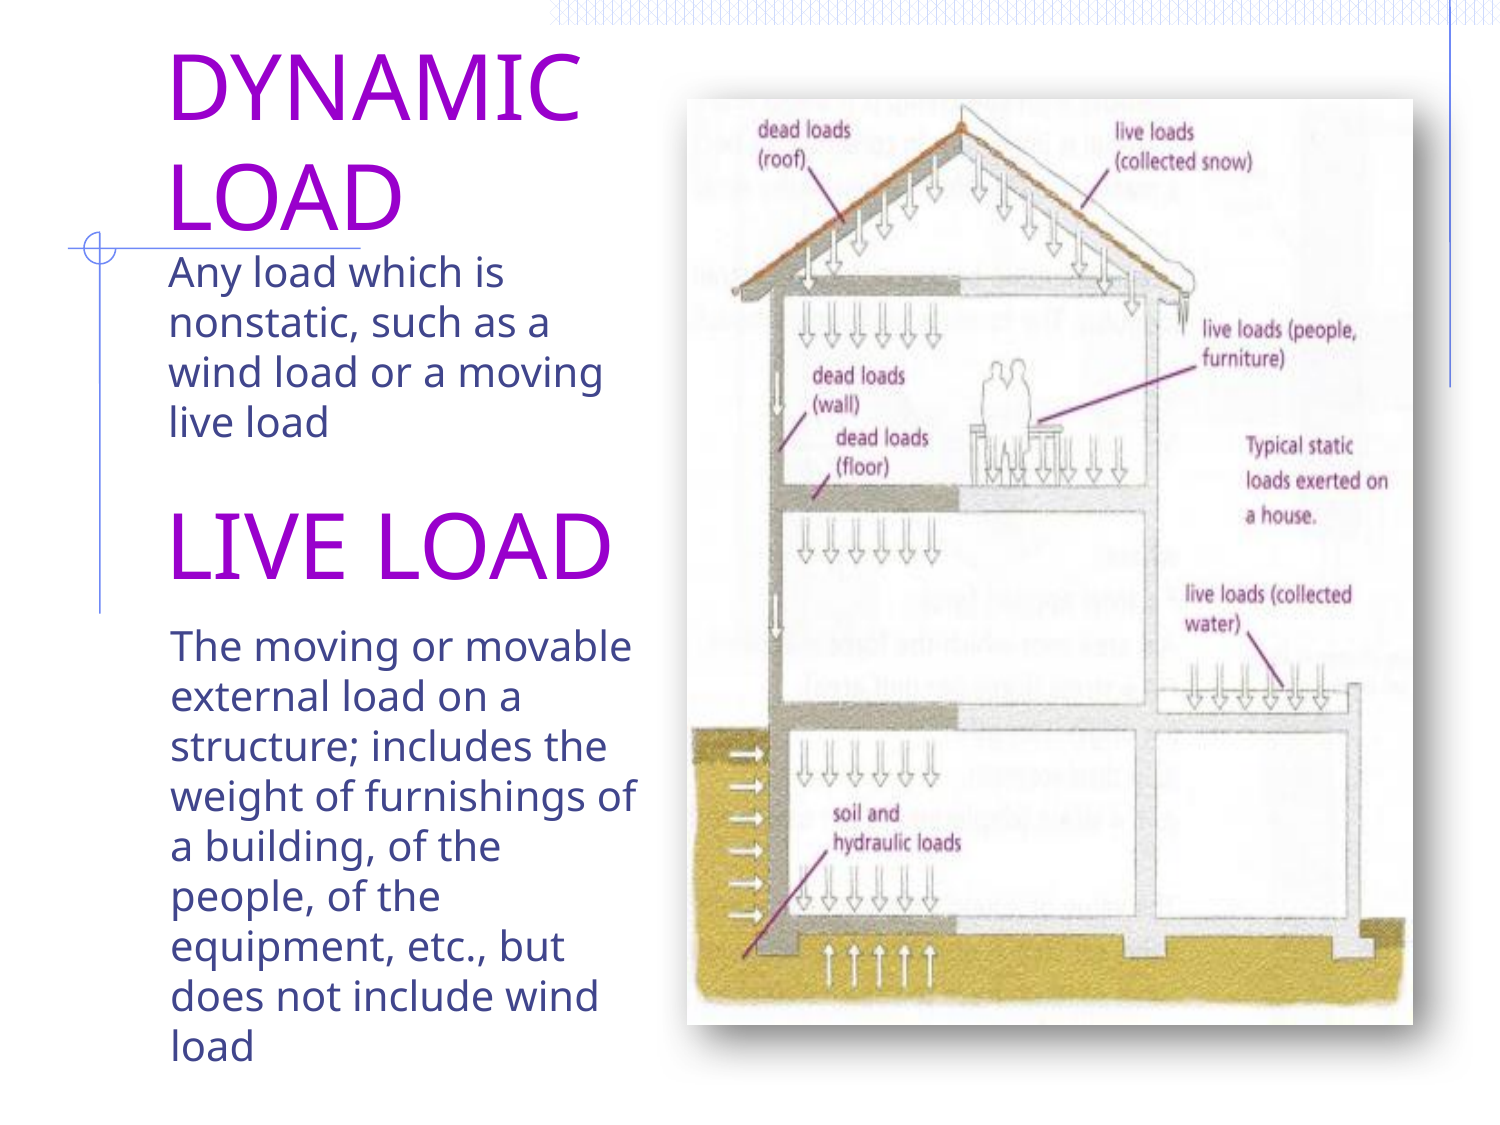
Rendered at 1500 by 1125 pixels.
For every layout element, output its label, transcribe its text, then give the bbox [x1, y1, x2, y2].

list DYNAMIC LOAD [150, 1, 738, 257]
list Any load which is nonstatic, such as a wind load or a moving live load [153, 238, 650, 450]
list The moving or movable external load on a structure; includes the weight of furnishings of a building, of the people, of the equipment, etc., but does not include wind load [155, 612, 663, 925]
list LIVE LOAD [150, 450, 682, 605]
picture [687, 99, 1413, 1026]
